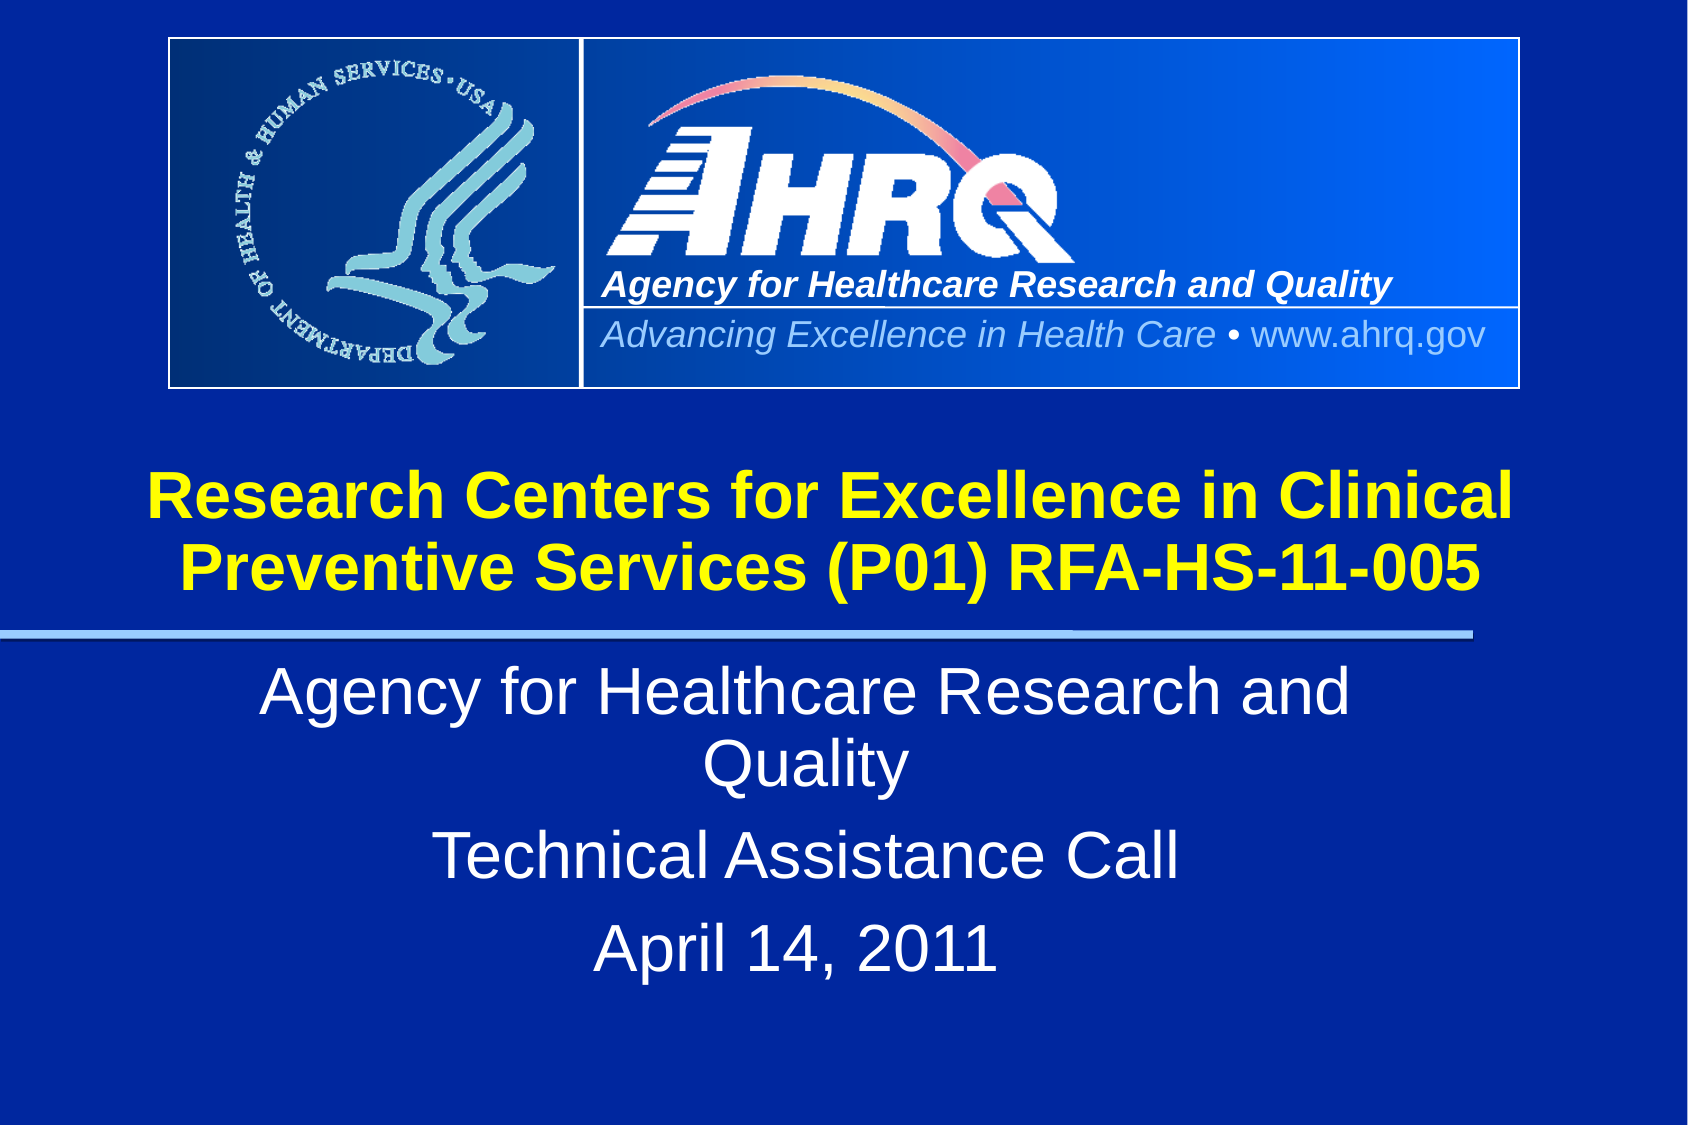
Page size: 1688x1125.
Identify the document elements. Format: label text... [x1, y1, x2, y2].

title Research Centers for Excellence in Clinical Preventive Services (P01) RFA-HS-11-005 [111, 461, 1551, 613]
picture [193, 23, 1116, 413]
subtitle Agency for Healthcare Research and Quality Technical Assistance Call April 14, 2011 [211, 649, 1401, 1001]
